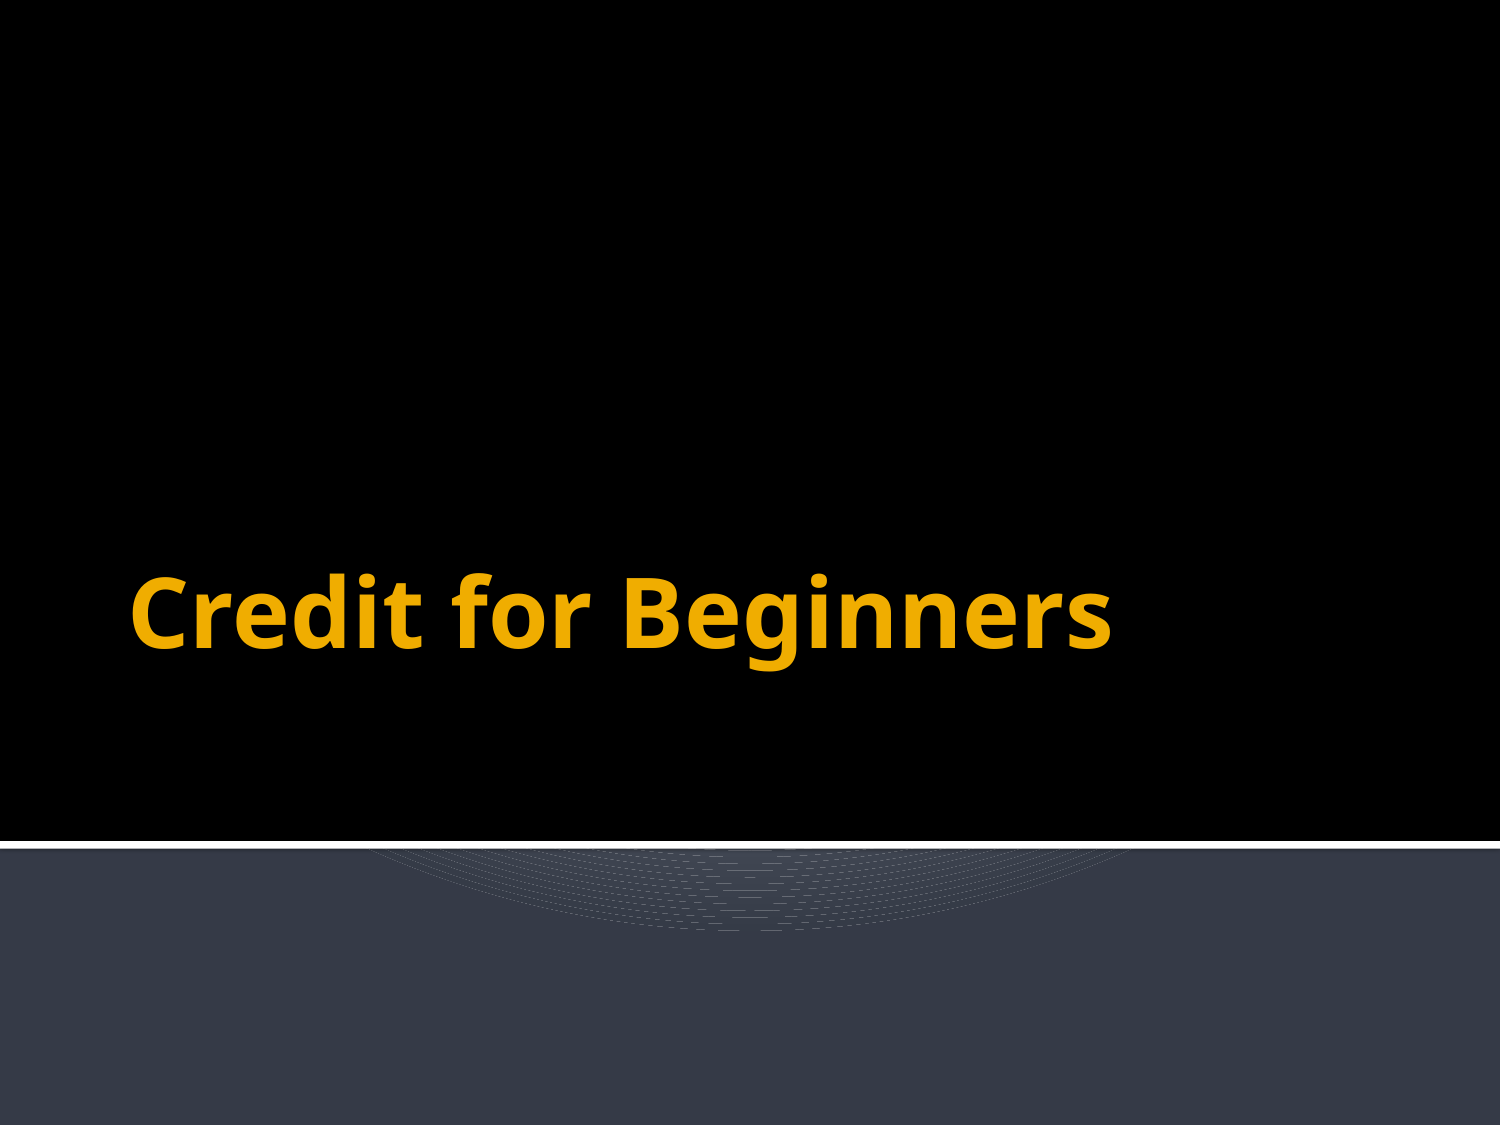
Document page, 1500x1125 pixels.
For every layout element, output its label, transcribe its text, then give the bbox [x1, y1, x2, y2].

title Credit for Beginners [112, 550, 1438, 825]
